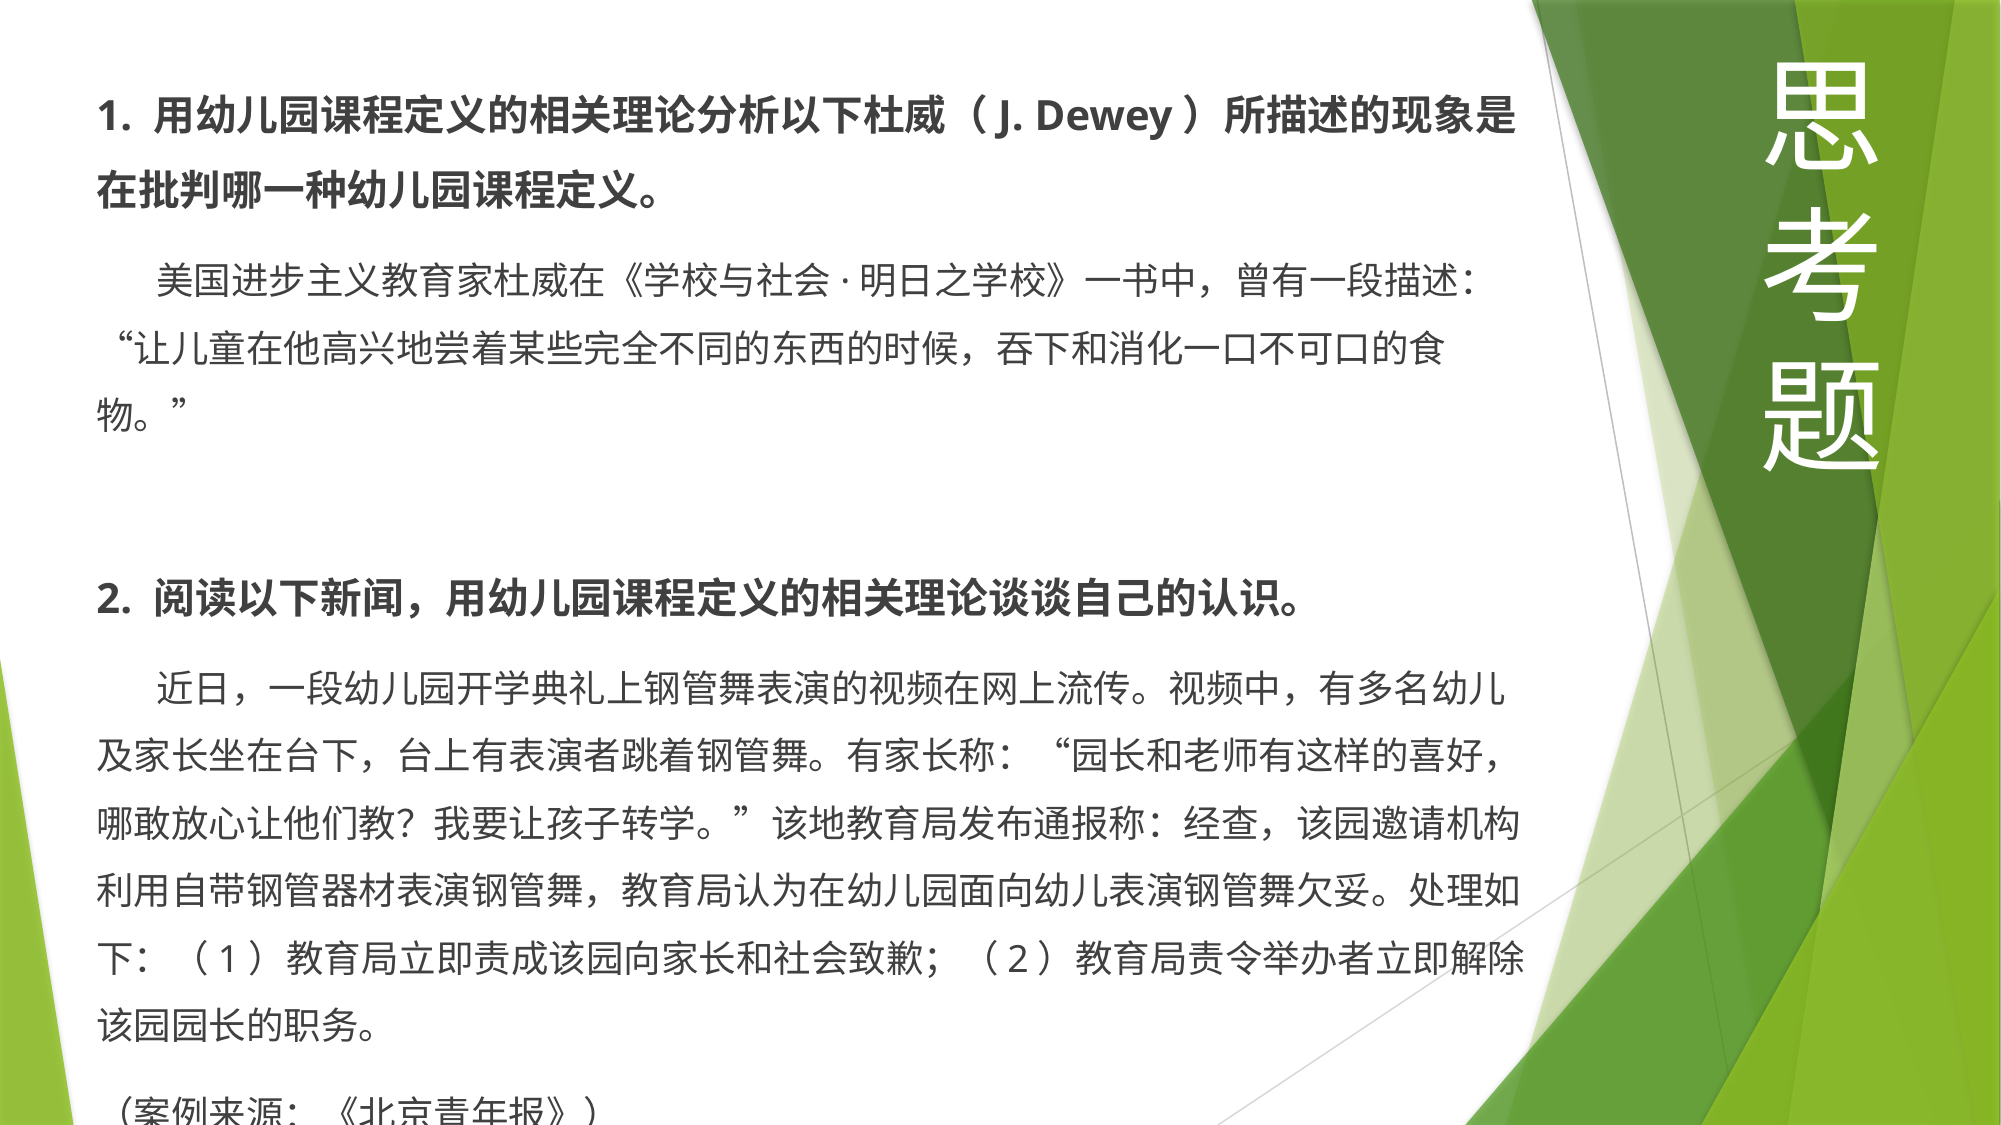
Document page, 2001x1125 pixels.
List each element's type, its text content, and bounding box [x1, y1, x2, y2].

list 1. 用幼儿园课程定义的相关理论分析以下杜威（J. Dewey）所描述的现象是在批判哪一种幼儿园课程定义。 美国进步主义教育家杜威在《学校与社会·明日之学校》一书中，曾有一段描述：“让儿童在他高兴地尝着某些完全不同的东西的时候，吞下和消化一口不可口的食物。” 2. 阅读以下新闻，用幼儿园课程定义的相关理论谈谈自己的认识。 近日，一段幼儿园开学典礼上钢管舞表演的视频在网上流传。视频中，有多名幼儿及家长坐在台下，台上有表演者跳着钢管舞。有家长称：“园长和老师有这样的喜好，哪敢放心让他们教？我要让孩子转学。”该地教育局发布通报称：经查，该园邀请机构利用自带钢管器材表演钢管舞，教育局认为在幼儿园面向幼儿表演钢管舞欠妥。处理如下：（1）教育局立即责成该园向家长和社会致歉；（2）教育局责令举办者立即解除该园园长的职务。 （案例来源：《北京青年报》） [81, 56, 1552, 1016]
text_box 思考题 [1745, 30, 1919, 496]
